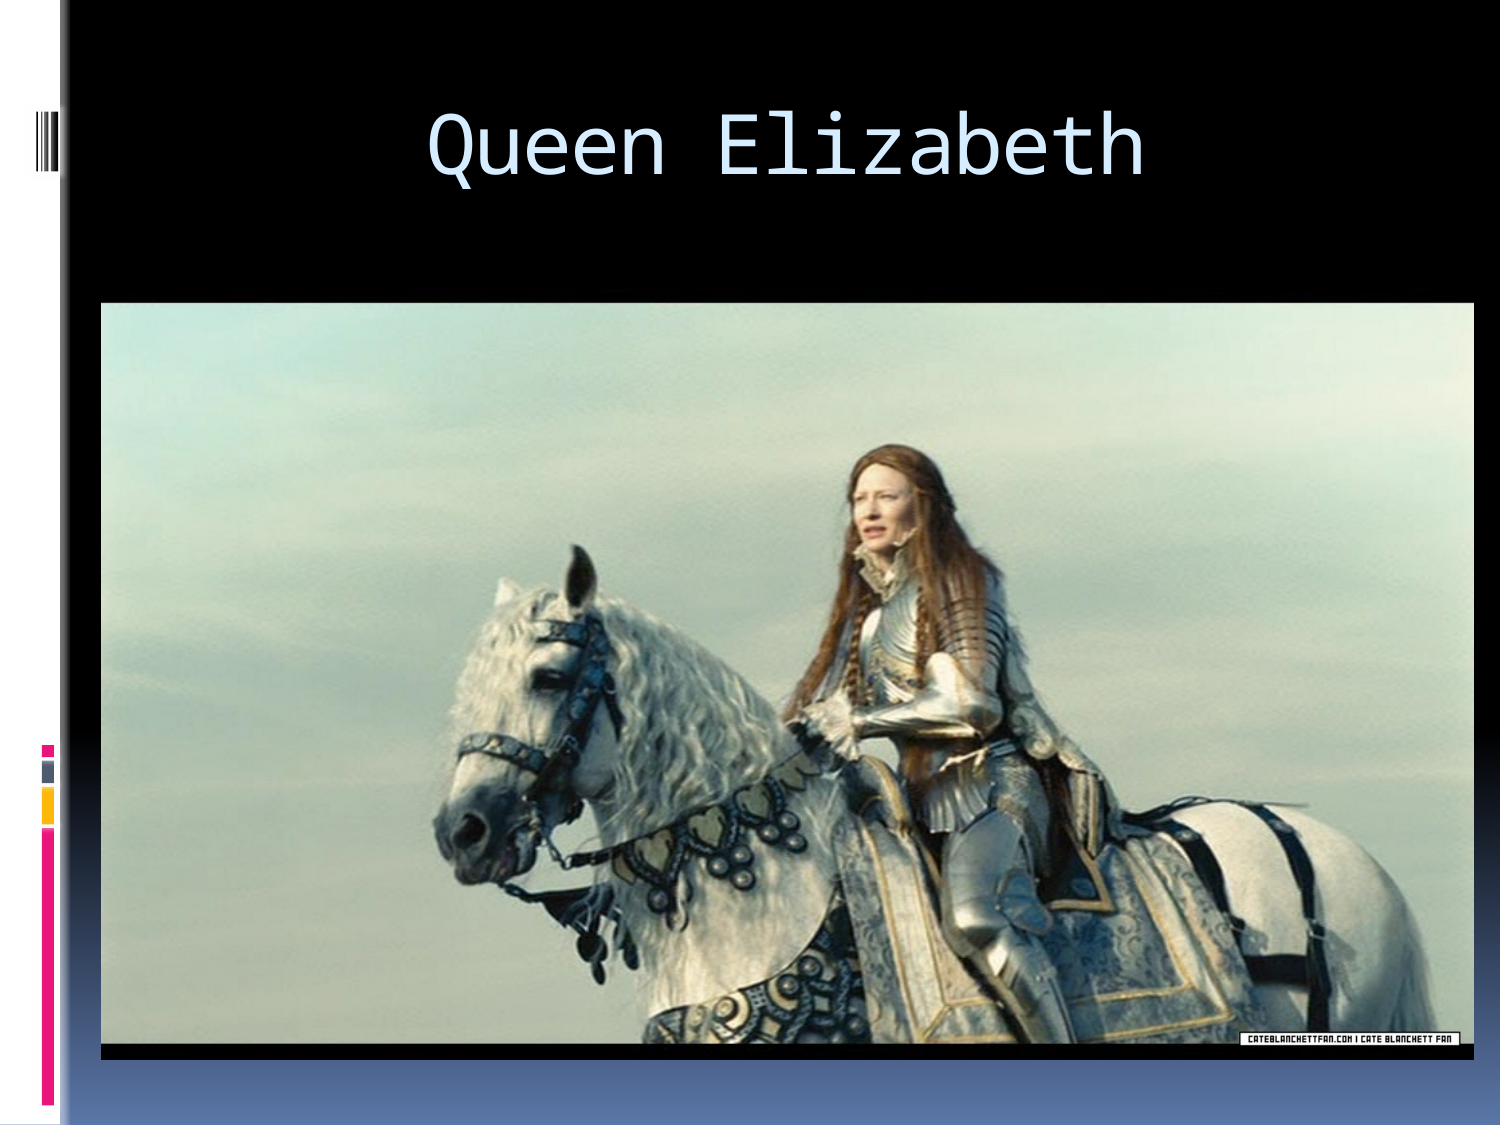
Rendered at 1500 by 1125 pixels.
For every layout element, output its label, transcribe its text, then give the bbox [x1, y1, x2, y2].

title Queen Elizabeth [150, 83, 1425, 234]
picture [100, 287, 1475, 1061]
